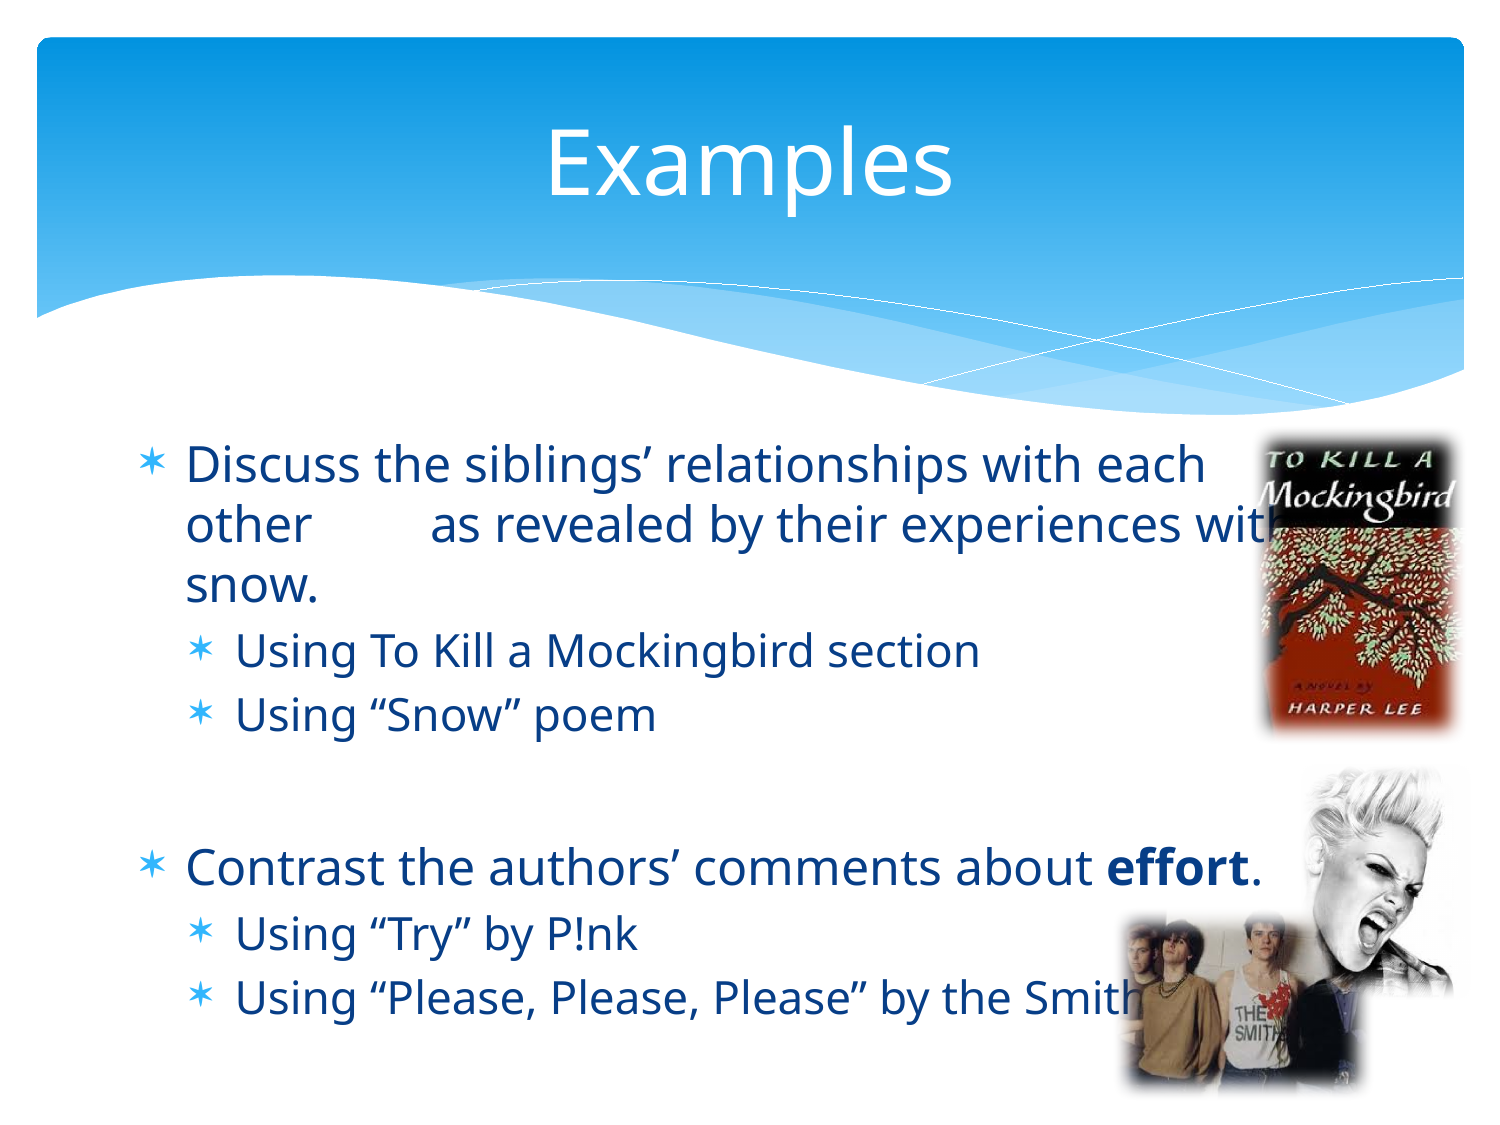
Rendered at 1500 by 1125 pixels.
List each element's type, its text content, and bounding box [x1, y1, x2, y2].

picture [1249, 424, 1468, 747]
title Examples [75, 55, 1425, 261]
picture [1112, 762, 1474, 1103]
list Discuss the siblings’ relationships with each other as revealed by their experiences with snow. Using To Kill a Mockingbird section Using “Snow” poem Contrast the authors’ comments about effort. Using “Try” by P!nk Using “Please, Please, Please” by the Smiths [125, 425, 1359, 1075]
